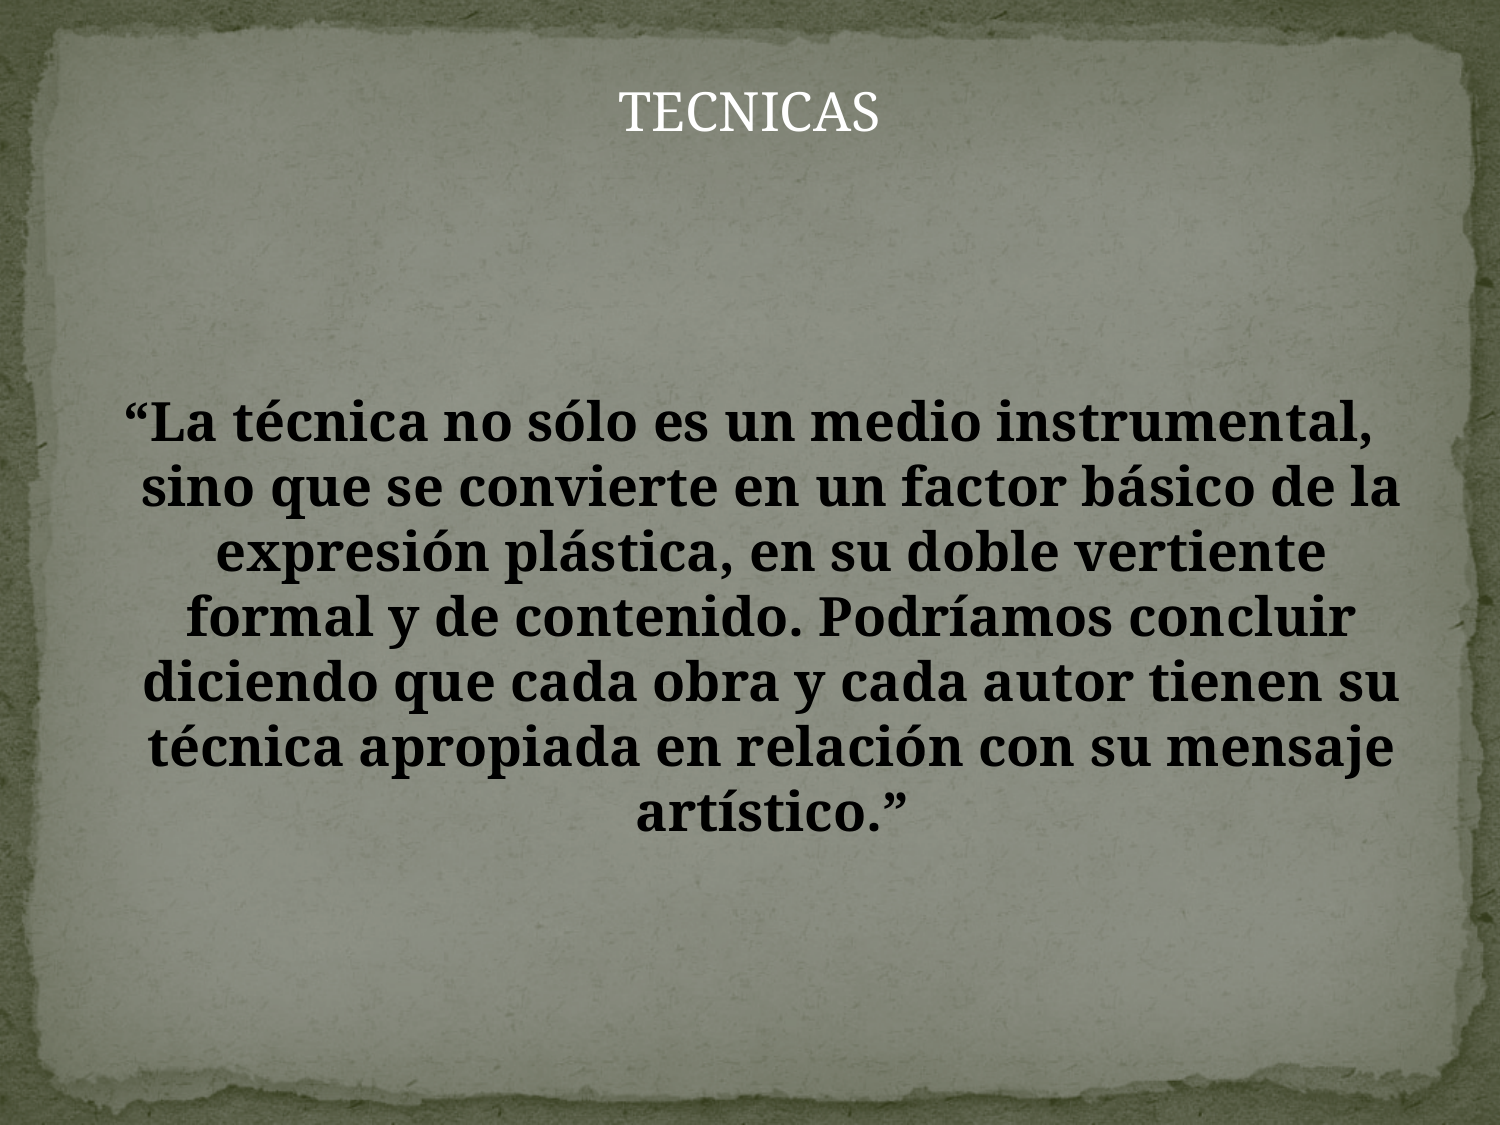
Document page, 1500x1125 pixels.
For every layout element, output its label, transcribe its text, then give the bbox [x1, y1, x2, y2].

list TECNICAS “La técnica no sólo es un medio instrumental, sino que se convierte en un factor básico de la expresión plástica, en su doble vertiente formal y de contenido. Podríamos concluir diciendo que cada obra y cada autor tienen su técnica apropiada en relación con su mensaje artístico.” [75, 70, 1425, 1000]
